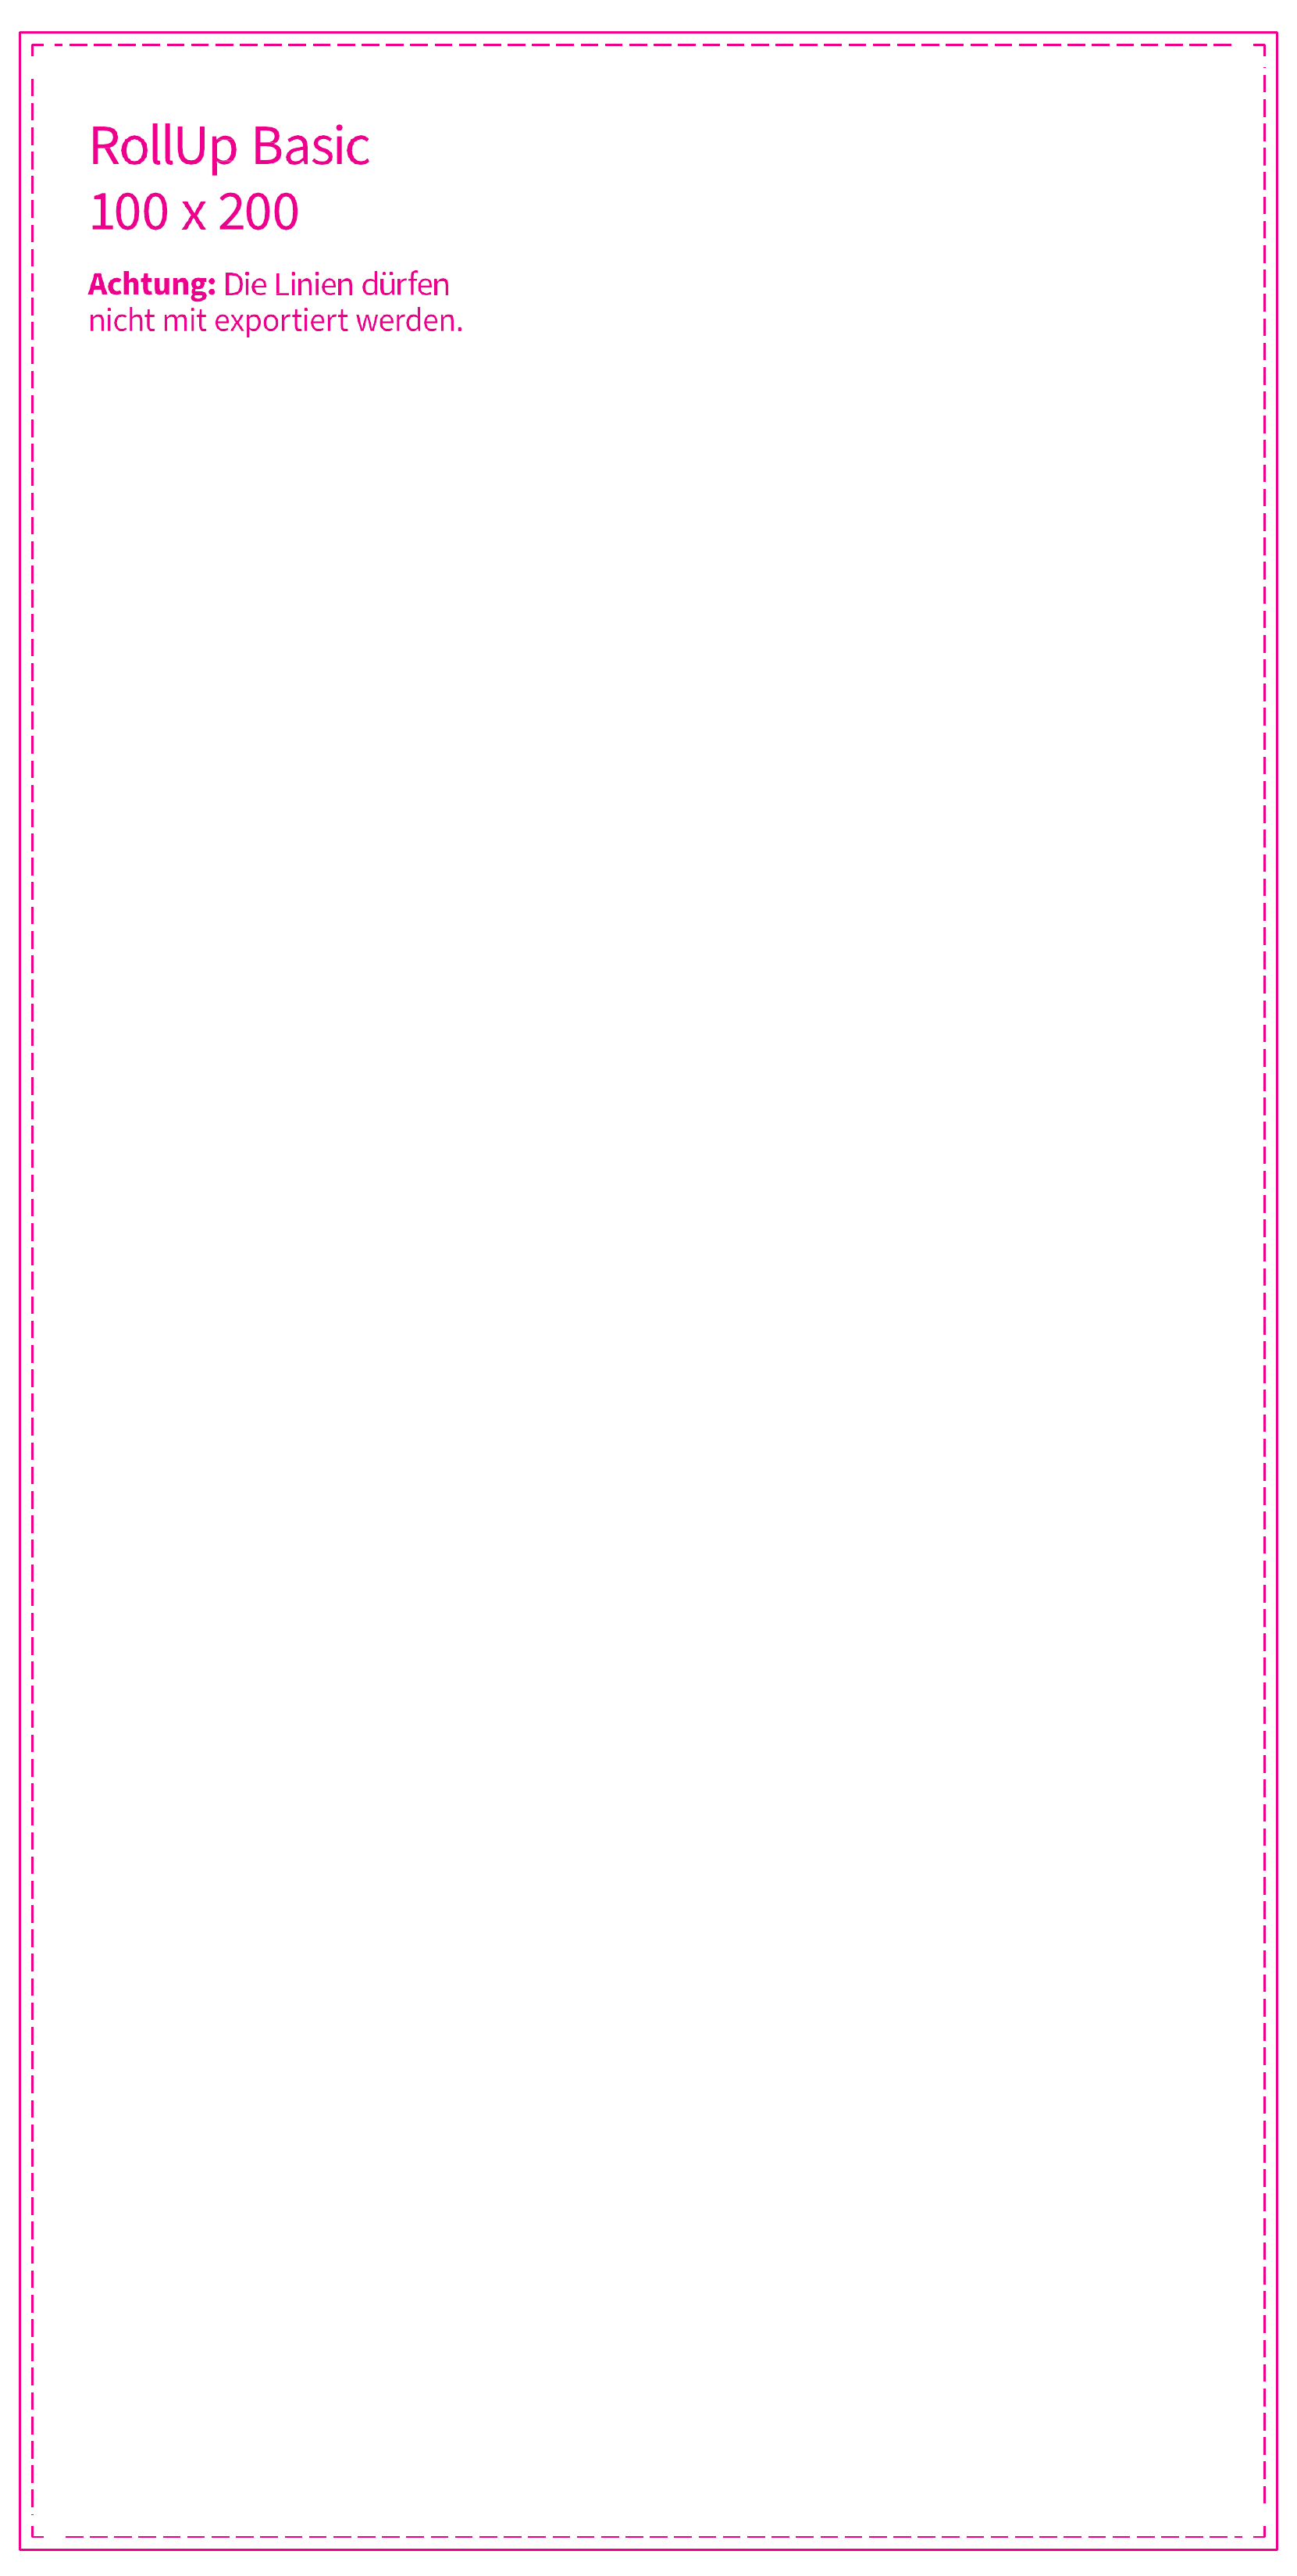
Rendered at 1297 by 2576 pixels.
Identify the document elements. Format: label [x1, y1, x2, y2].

text_box [18, 31, 1279, 2551]
